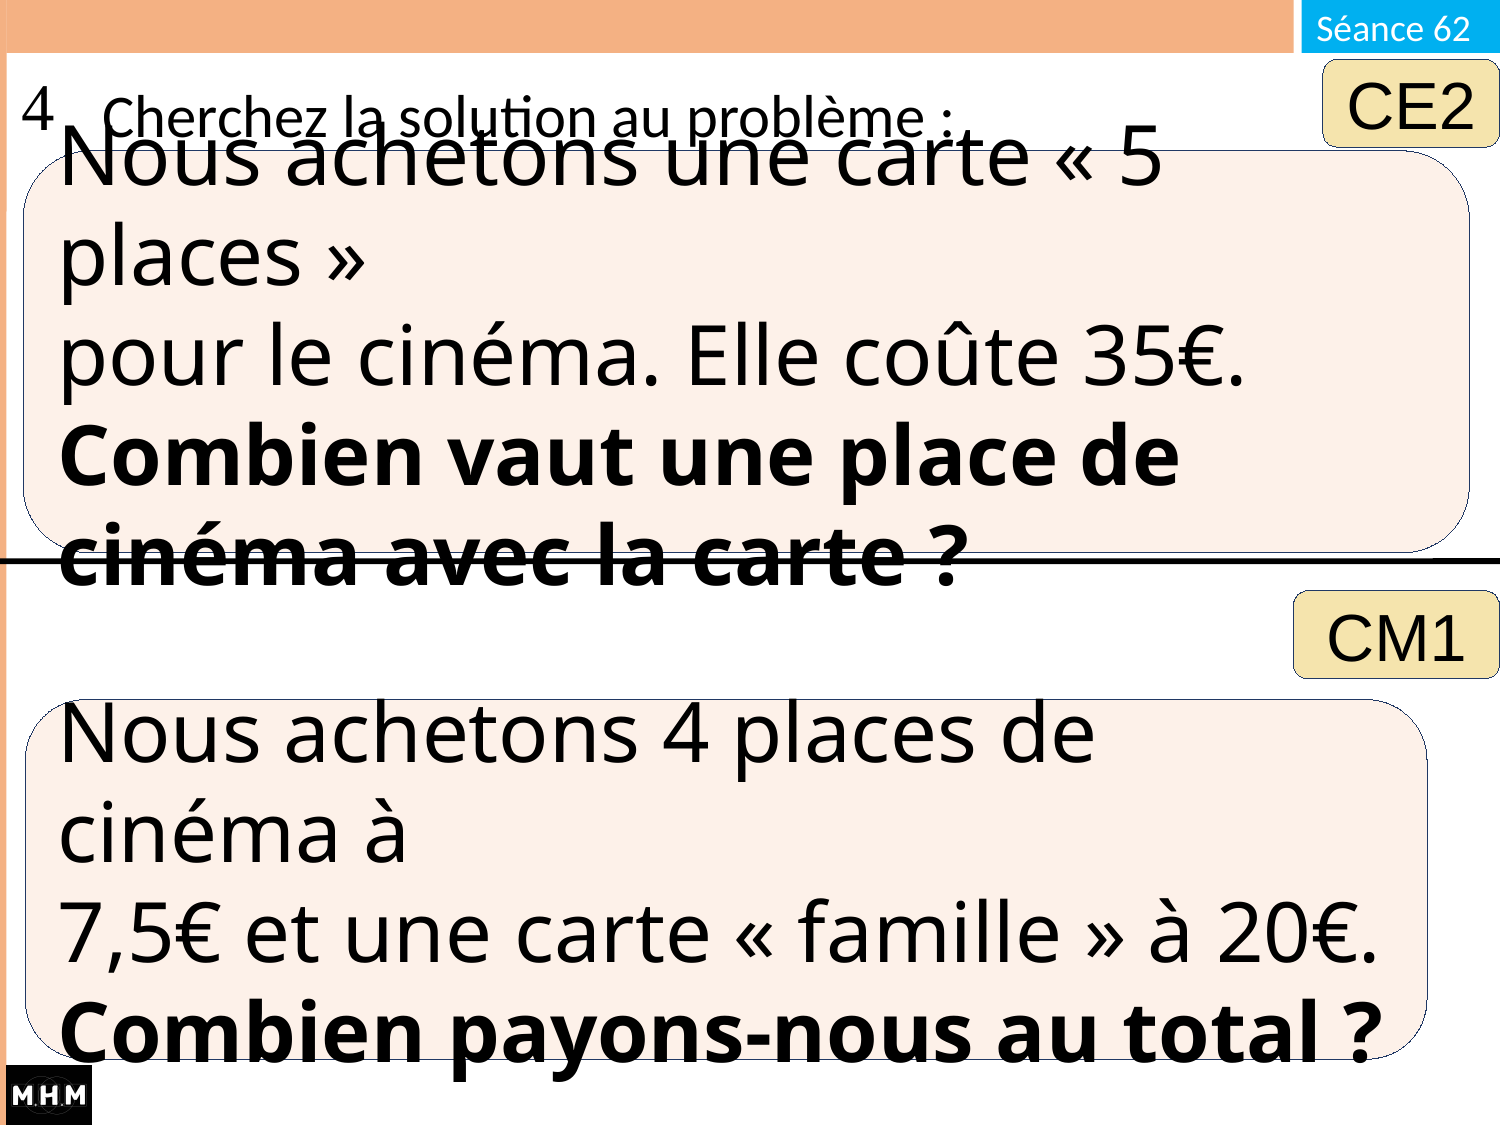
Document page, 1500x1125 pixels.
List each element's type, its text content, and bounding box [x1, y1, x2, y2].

text_box CM1 [1293, 590, 1500, 679]
picture [6, 1065, 92, 1125]
text_box Nous achetons 4 places de cinéma à 7,5€ et une carte « famille » à 20€. Combien payons-nous au total ? [25, 699, 1428, 1060]
title Cherchez la solution au problème : [87, 32, 1381, 150]
text_box CE2 [1322, 59, 1500, 148]
text_box Nous achetons une carte « 5 places » pour le cinéma. Elle coûte 35€. Combien vaut une place de cinéma avec la carte ? [23, 150, 1470, 553]
